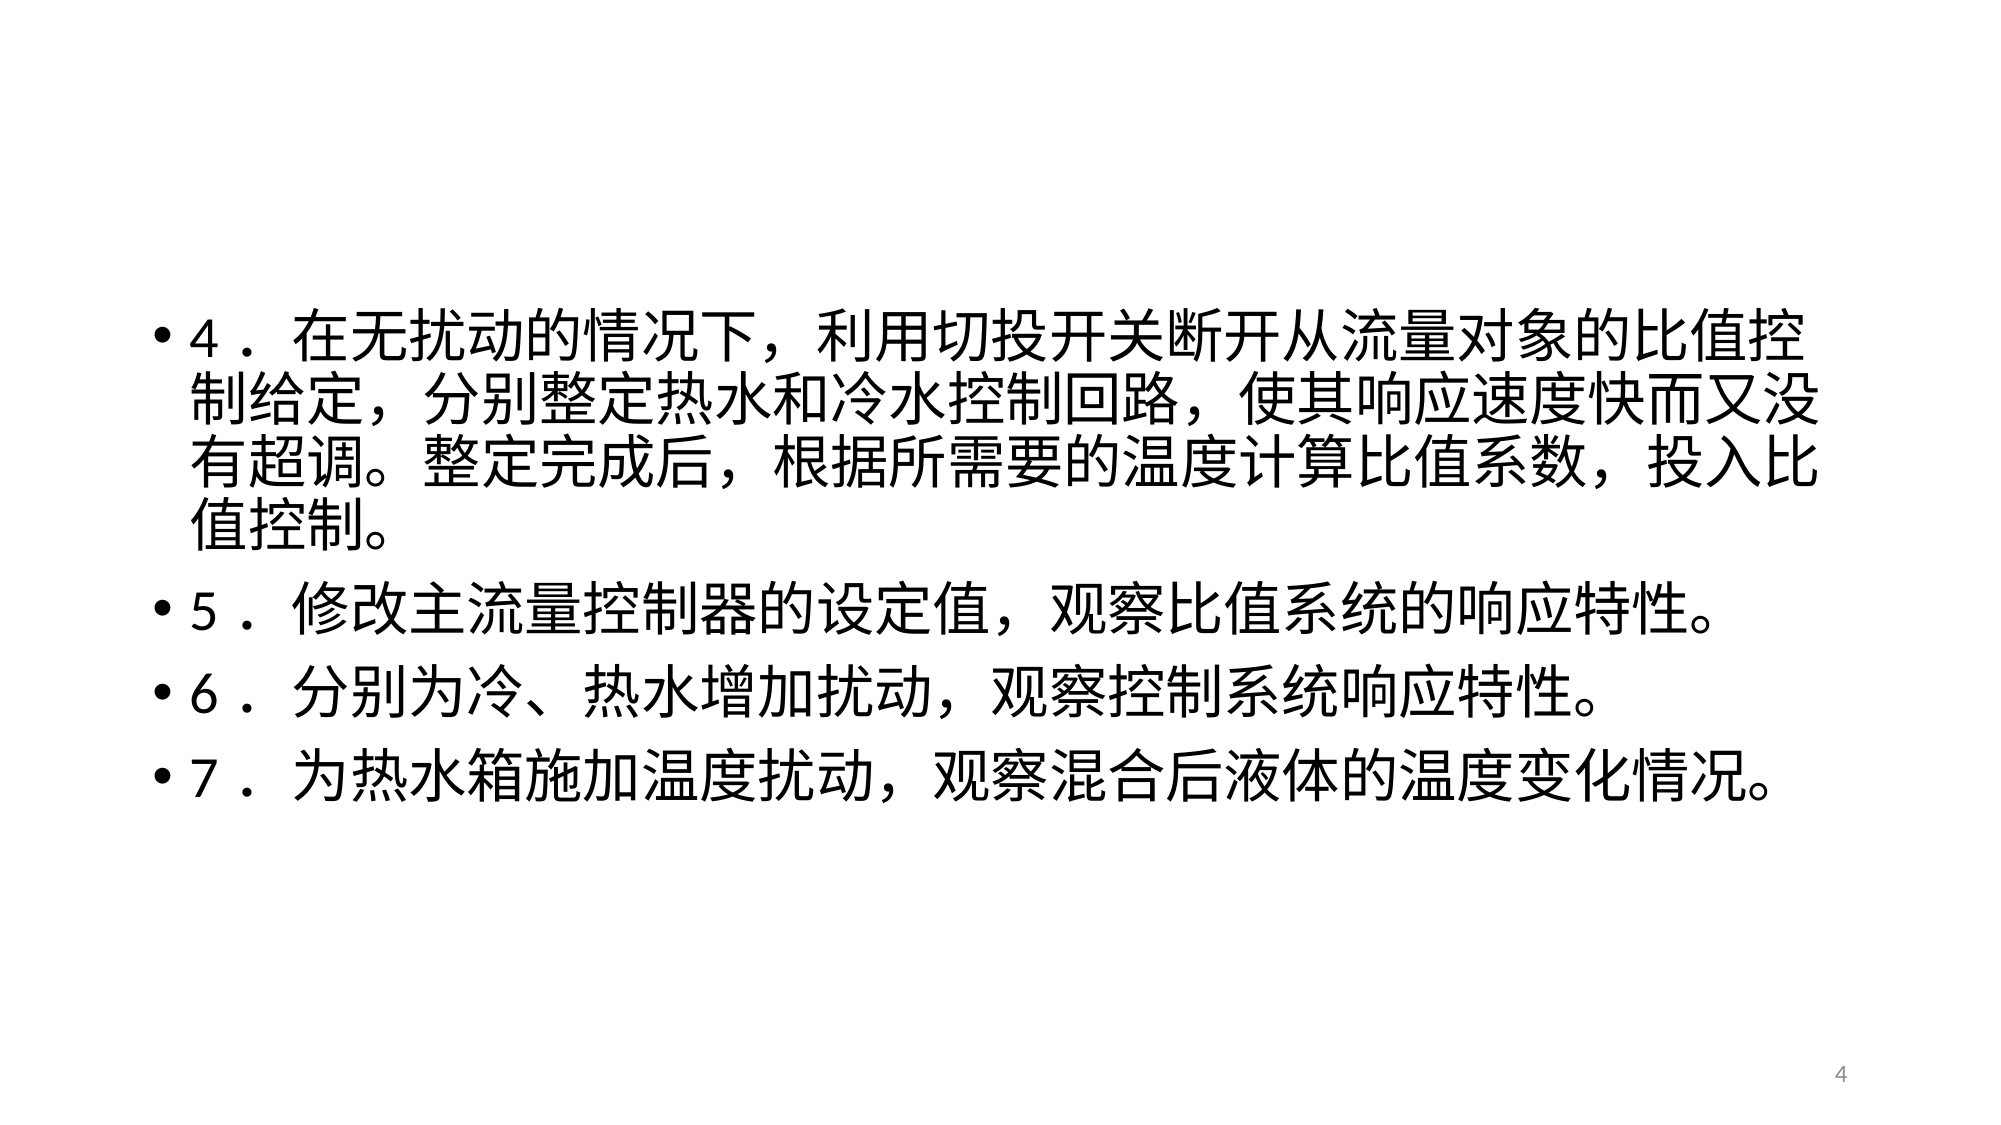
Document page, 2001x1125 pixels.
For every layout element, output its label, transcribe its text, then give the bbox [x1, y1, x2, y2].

list 4．在无扰动的情况下，利用切投开关断开从流量对象的比值控制给定，分别整定热水和冷水控制回路，使其响应速度快而又没有超调。整定完成后，根据所需要的温度计算比值系数，投入比值控制。 5．修改主流量控制器的设定值，观察比值系统的响应特性。 6．分别为冷、热水增加扰动，观察控制系统响应特性。 7．为热水箱施加温度扰动，观察混合后液体的温度变化情况。 [137, 299, 1863, 1014]
slide_number 4 [1412, 1042, 1863, 1103]
text_box [249, 402, 281, 463]
